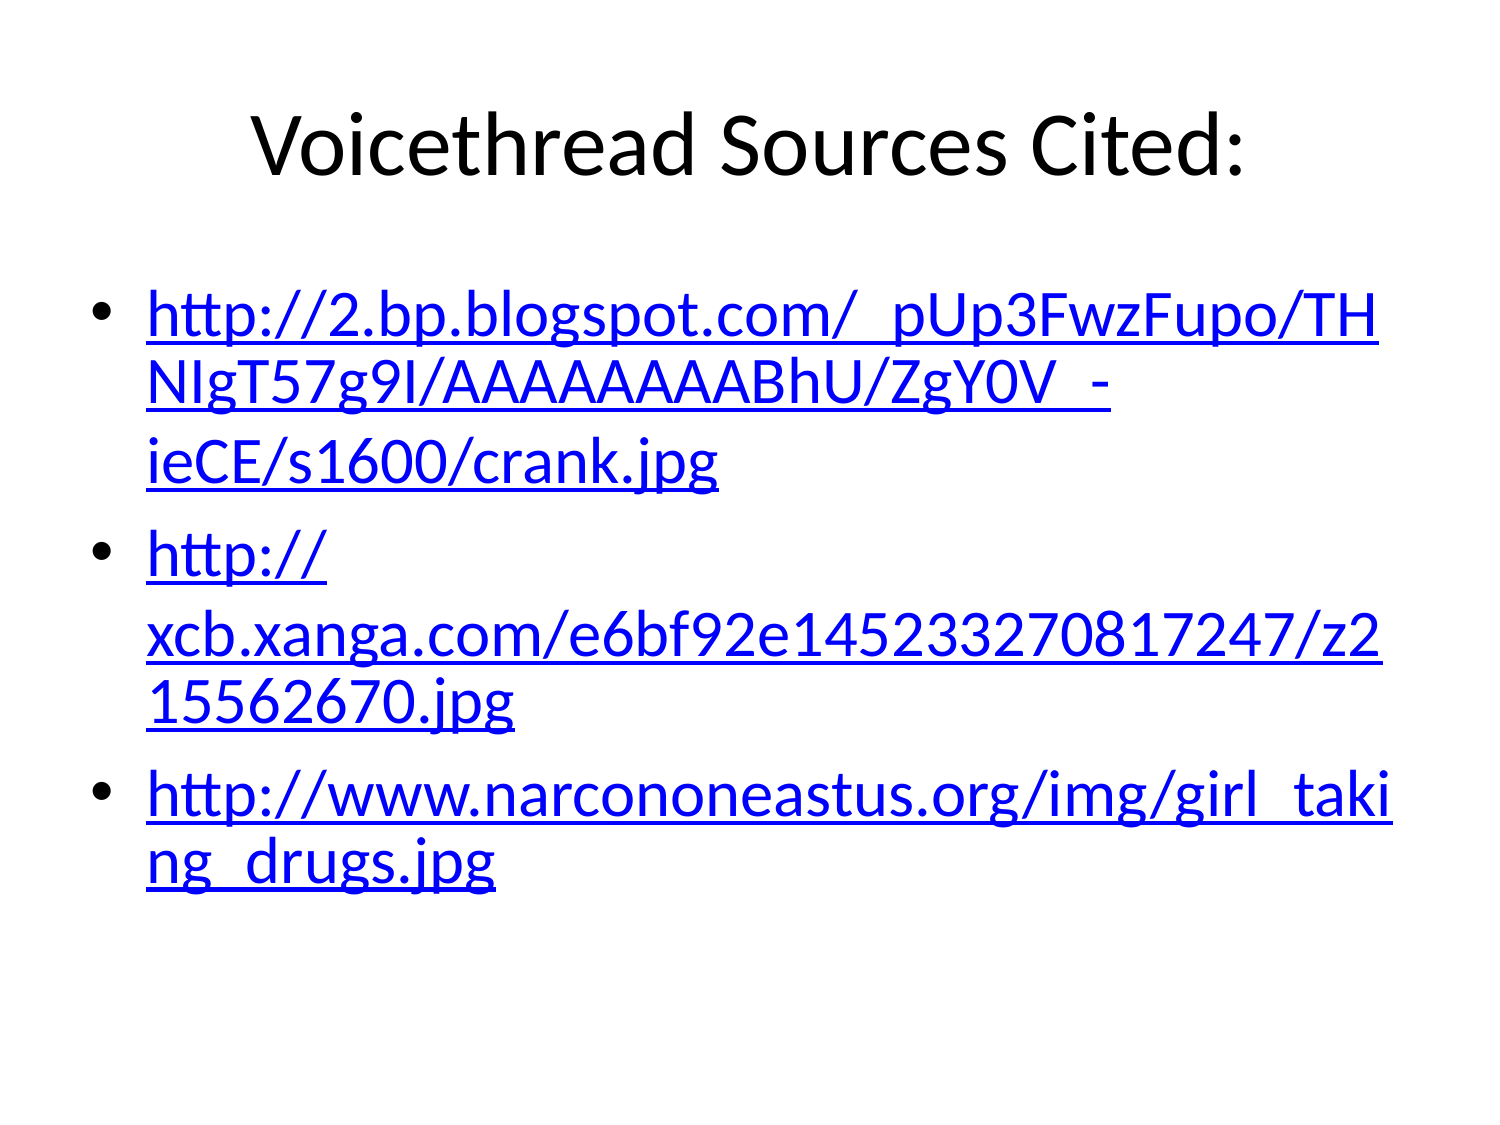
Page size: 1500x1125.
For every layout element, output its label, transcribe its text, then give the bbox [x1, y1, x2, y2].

list http://2.bp.blogspot.com/_pUp3FwzFupo/THNIgT57g9I/AAAAAAAABhU/ZgY0V_-ieCE/s1600/crank.jpg http://xcb.xanga.com/e6bf92e145233270817247/z215562670.jpg http://www.narcononeastus.org/img/girl_taking_drugs.jpg [75, 262, 1425, 1005]
title Voicethread Sources Cited: [75, 45, 1425, 233]
